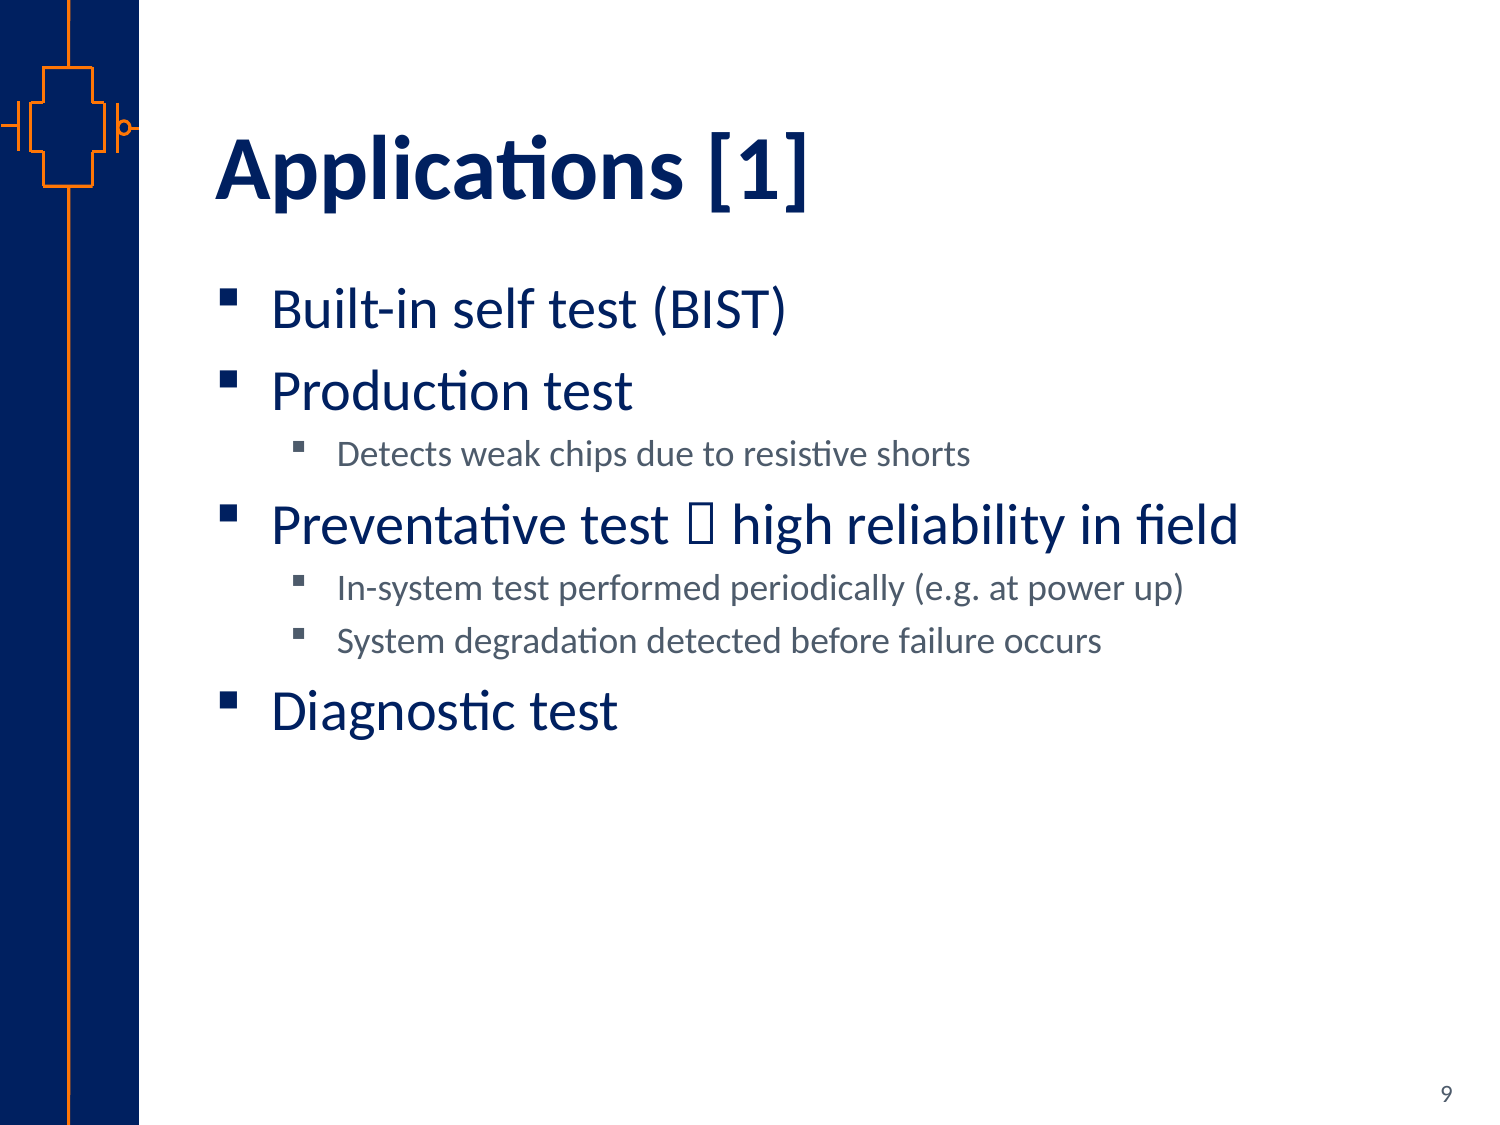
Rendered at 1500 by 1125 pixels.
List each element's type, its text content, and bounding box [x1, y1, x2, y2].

list Built-in self test (BIST) Production test Detects weak chips due to resistive shorts Preventative test  high reliability in field In-system test performed periodically (e.g. at power up) System degradation detected before failure occurs Diagnostic test [200, 262, 1425, 988]
slide_number 9 [1425, 1062, 1488, 1123]
title Applications [1] [200, 37, 1388, 225]
